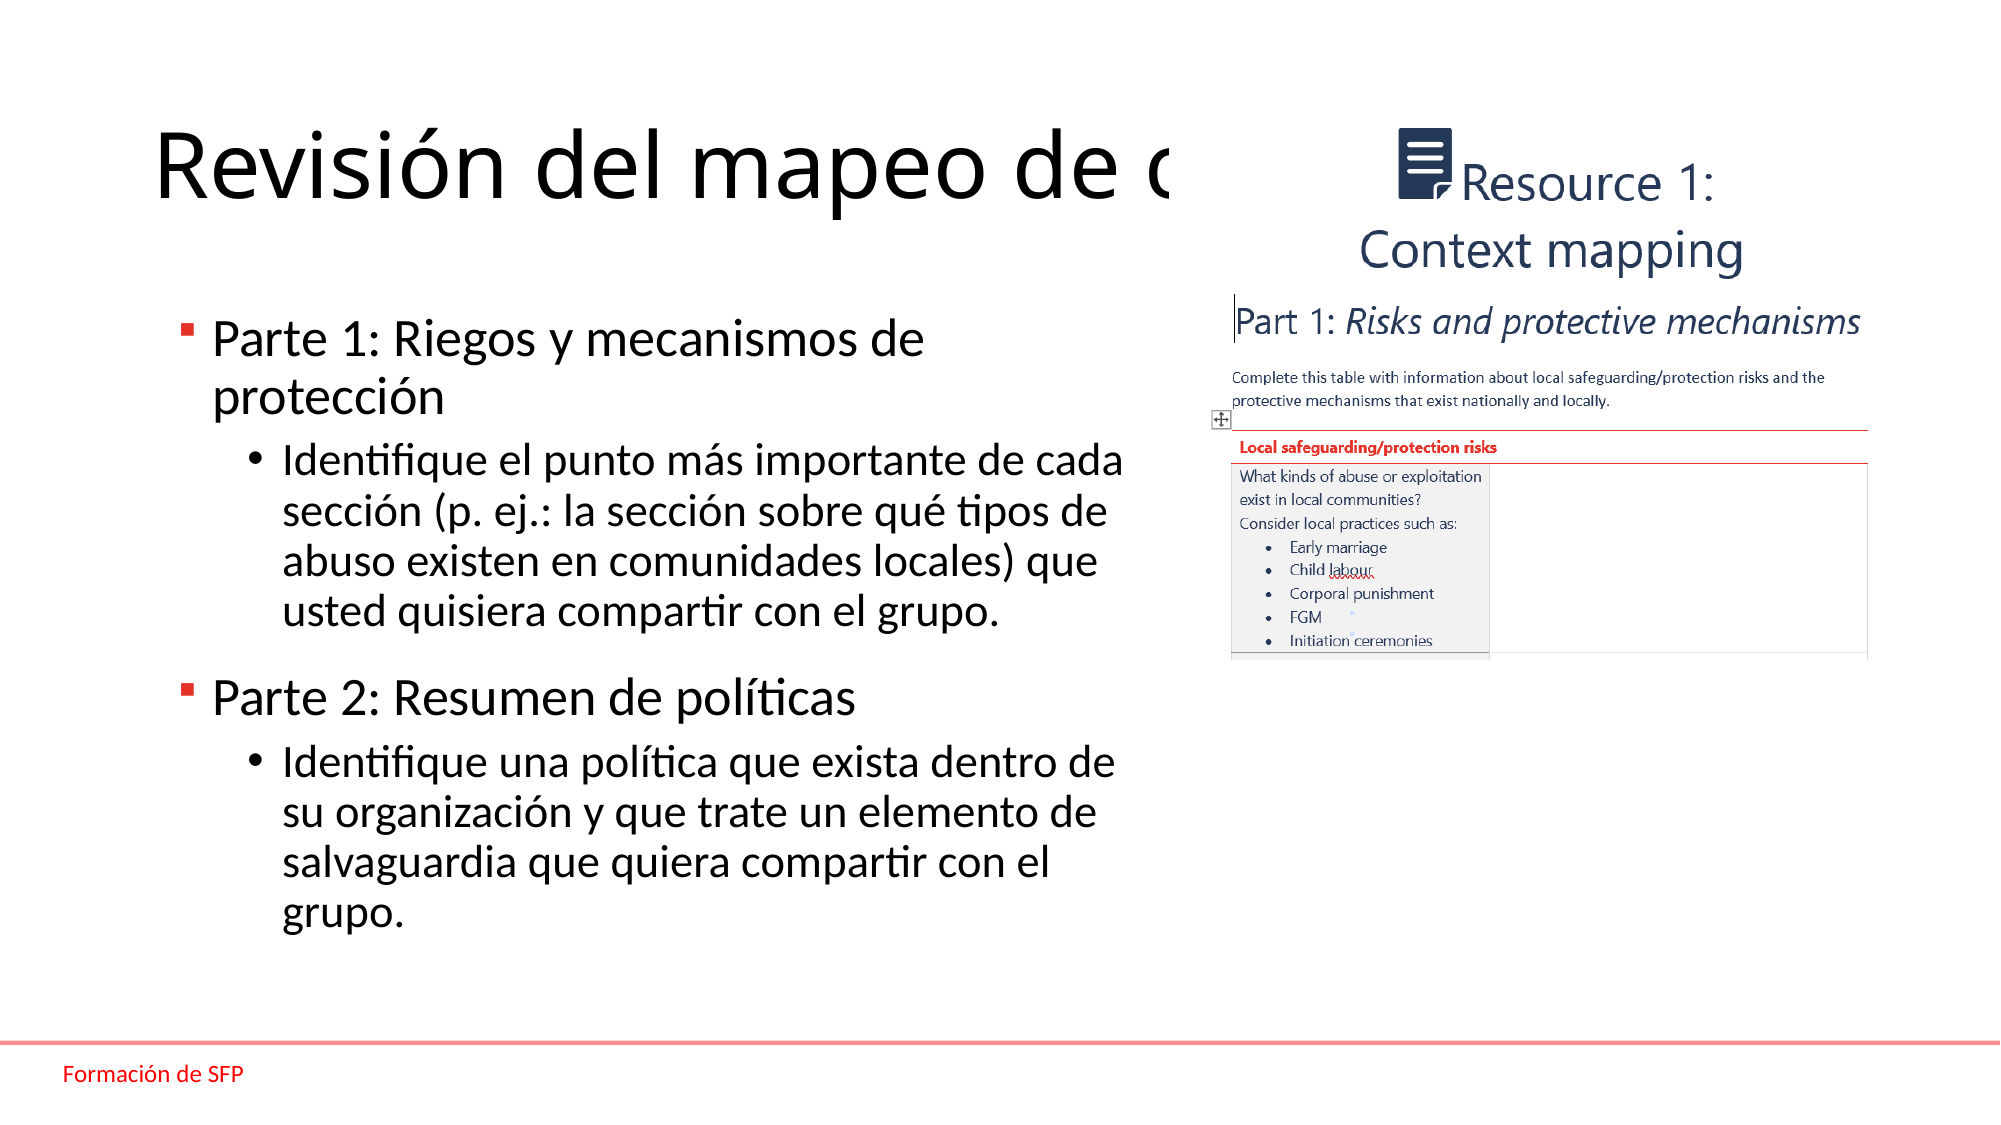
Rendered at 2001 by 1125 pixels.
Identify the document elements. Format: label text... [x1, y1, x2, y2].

picture [1169, 85, 1927, 660]
title Revisión del mapeo de contexto [137, 59, 1863, 278]
footer Formación de SFP [0, 1045, 494, 1103]
list Parte 1: Riegos y mecanismos de protección Identifique el punto más importante de cada sección (p. ej.: la sección sobre qué tipos de abuso existen en comunidades locales) que usted quisiera compartir con el grupo. Parte 2: Resumen de políticas Identifique una política que exista dentro de su organización y que trate un elemento de salvaguardia que quiera compartir con el grupo. [92, 217, 1147, 983]
